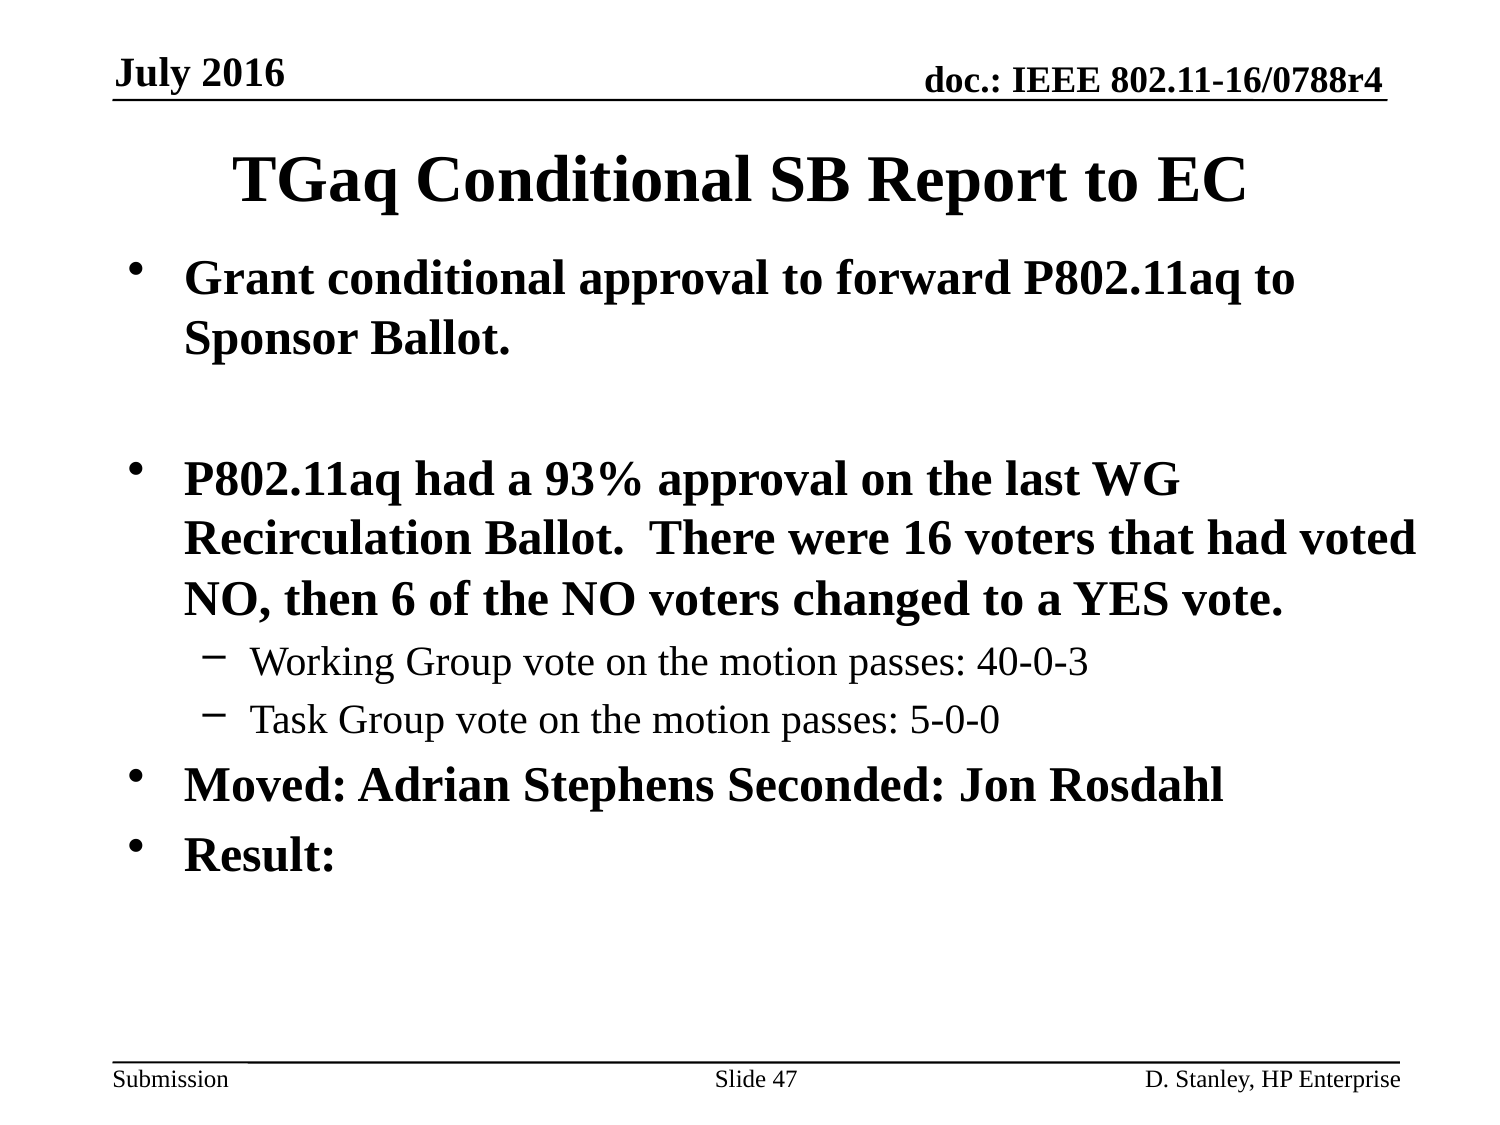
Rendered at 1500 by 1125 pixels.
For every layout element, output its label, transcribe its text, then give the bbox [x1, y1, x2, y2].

title TGaq Conditional SB Report to EC [112, 87, 1388, 237]
list Grant conditional approval to forward P802.11aq to Sponsor Ballot. P802.11aq had a 93% approval on the last WG Recirculation Ballot. There were 16 voters that had voted NO, then 6 of the NO voters changed to a YES vote. Working Group vote on the motion passes: 40-0-3 Task Group vote on the motion passes: 5-0-0 Moved: Adrian Stephens Seconded: Jon Rosdahl Result: [112, 237, 1463, 1000]
slide_number Slide 47 [712, 1061, 800, 1093]
footer D. Stanley, HP Enterprise [878, 1061, 1402, 1093]
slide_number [114, 49, 423, 95]
